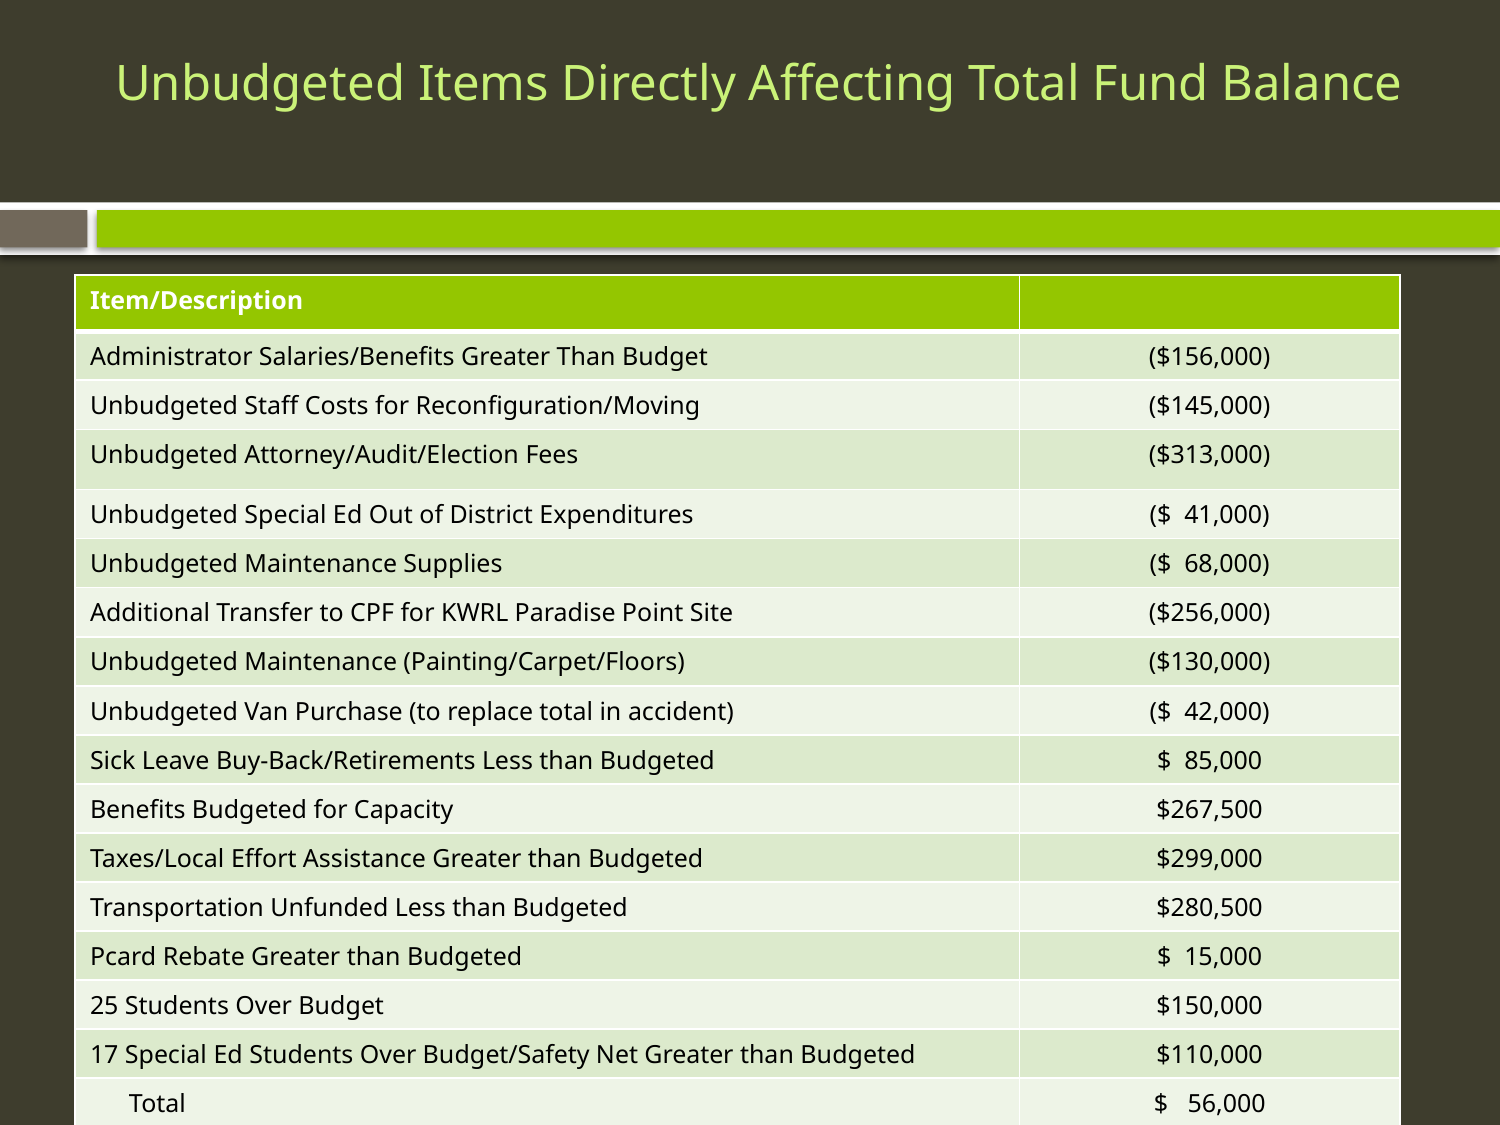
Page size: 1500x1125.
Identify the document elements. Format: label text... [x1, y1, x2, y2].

table_cell ($156,000) [1020, 334, 1399, 379]
table_cell Sick Leave Buy-Back/Retirements Less than Budgeted [76, 736, 1019, 783]
table_cell Pcard Rebate Greater than Budgeted [76, 932, 1019, 979]
table_cell 25 Students Over Budget [76, 981, 1019, 1028]
table_cell $299,000 [1020, 834, 1399, 881]
table_cell Unbudgeted Special Ed Out of District Expenditures [76, 490, 1019, 538]
table_cell Unbudgeted Maintenance (Painting/Carpet/Floors) [76, 638, 1019, 685]
table_cell $110,000 [1020, 1030, 1399, 1077]
table_cell Transportation Unfunded Less than Budgeted [76, 883, 1019, 930]
table_cell $ 15,000 [1020, 932, 1399, 979]
table_cell $150,000 [1020, 981, 1399, 1028]
table_cell ($ 68,000) [1020, 539, 1399, 587]
table_cell $ 56,000 [1020, 1079, 1399, 1125]
table_cell 17 Special Ed Students Over Budget/Safety Net Greater than Budgeted [76, 1030, 1019, 1077]
table_cell Unbudgeted Staff Costs for Reconfiguration/Moving [76, 381, 1019, 429]
table_cell Taxes/Local Effort Assistance Greater than Budgeted [76, 834, 1019, 881]
table_cell Unbudgeted Van Purchase (to replace total in accident) [76, 687, 1019, 734]
table_cell ($ 42,000) [1020, 687, 1399, 734]
title Unbudgeted Items Directly Affecting Total Fund Balance [100, 37, 1438, 125]
table_cell ($130,000) [1020, 638, 1399, 685]
table_cell Unbudgeted Attorney/Audit/Election Fees [76, 430, 1019, 489]
table_header Item/Description [76, 276, 1019, 329]
table_cell Additional Transfer to CPF for KWRL Paradise Point Site [76, 588, 1019, 636]
table_cell Unbudgeted Maintenance Supplies [76, 539, 1019, 587]
table_cell Total [76, 1079, 1019, 1125]
table_cell ($313,000) [1020, 430, 1399, 489]
table_cell ($145,000) [1020, 381, 1399, 429]
table_header [1020, 276, 1399, 329]
table_cell Administrator Salaries/Benefits Greater Than Budget [76, 334, 1019, 379]
table_cell ($256,000) [1020, 588, 1399, 636]
table_cell $267,500 [1020, 785, 1399, 832]
table_cell ($ 41,000) [1020, 490, 1399, 538]
table_cell $280,500 [1020, 883, 1399, 930]
table_cell Benefits Budgeted for Capacity [76, 785, 1019, 832]
table_cell $ 85,000 [1020, 736, 1399, 783]
